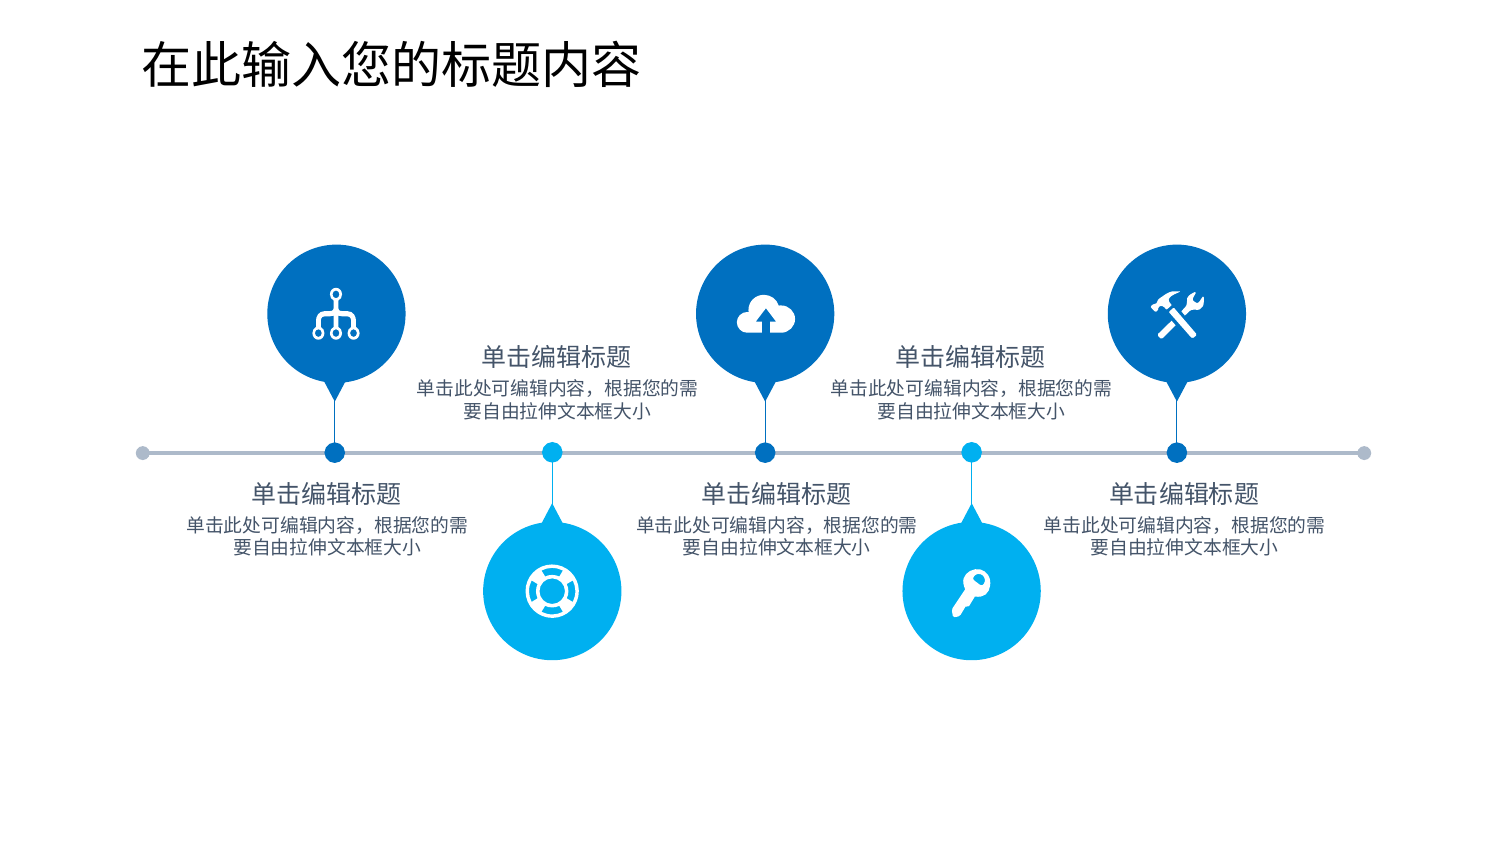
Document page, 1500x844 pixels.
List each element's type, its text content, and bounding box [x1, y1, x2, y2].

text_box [632, 478, 921, 560]
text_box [412, 341, 701, 423]
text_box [267, 244, 406, 453]
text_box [695, 244, 835, 453]
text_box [182, 478, 471, 560]
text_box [1040, 478, 1329, 560]
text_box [1107, 244, 1247, 453]
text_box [826, 341, 1115, 423]
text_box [482, 451, 622, 661]
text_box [902, 451, 1041, 661]
text_box 在此输入您的标题内容 [125, 26, 740, 102]
